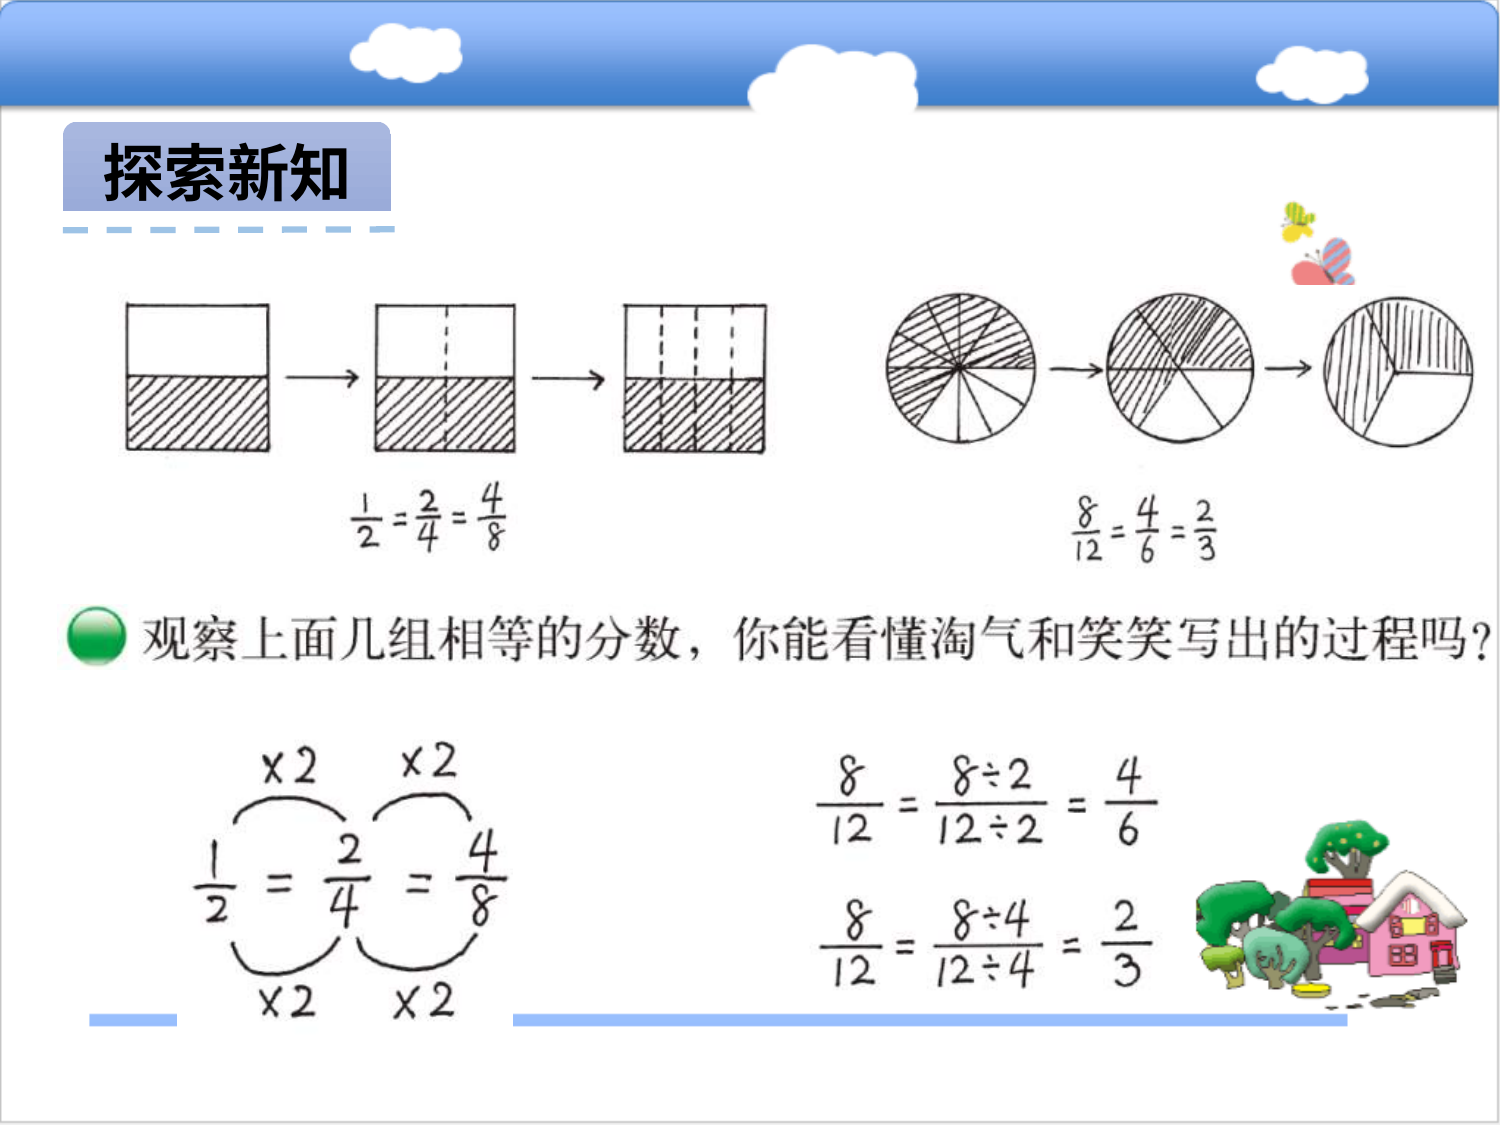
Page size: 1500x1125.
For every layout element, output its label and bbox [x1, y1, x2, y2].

picture [0, 0, 1500, 1125]
text_box [62, 121, 403, 231]
